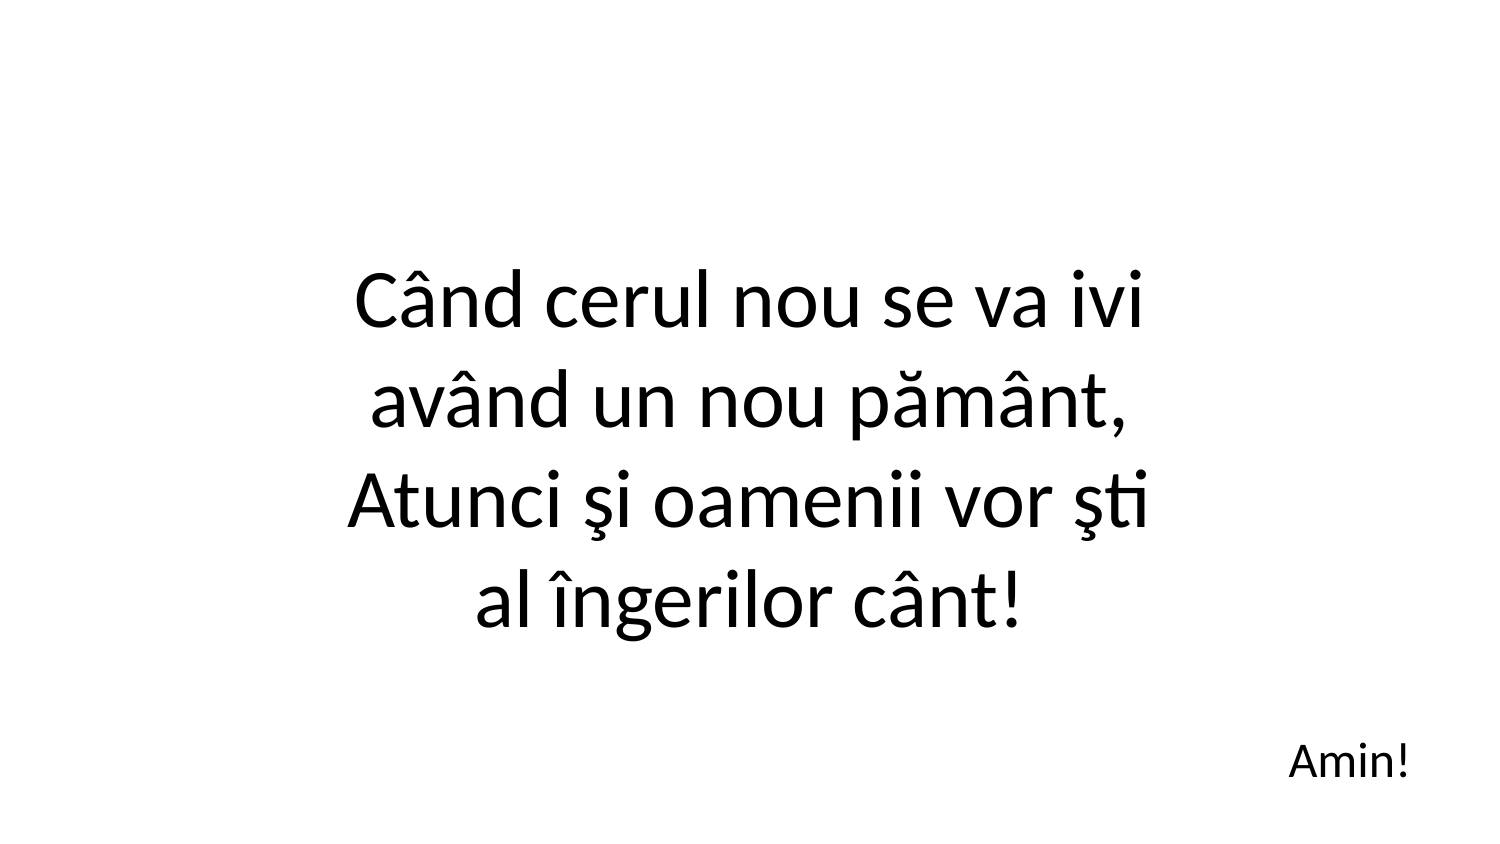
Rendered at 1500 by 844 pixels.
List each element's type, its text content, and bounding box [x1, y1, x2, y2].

text_box Amin! [1273, 674, 1427, 795]
text_box Când cerul nou se va ivi având un nou pământ, Atunci şi oamenii vor şti al îngerilor cânt! [333, 192, 1167, 652]
